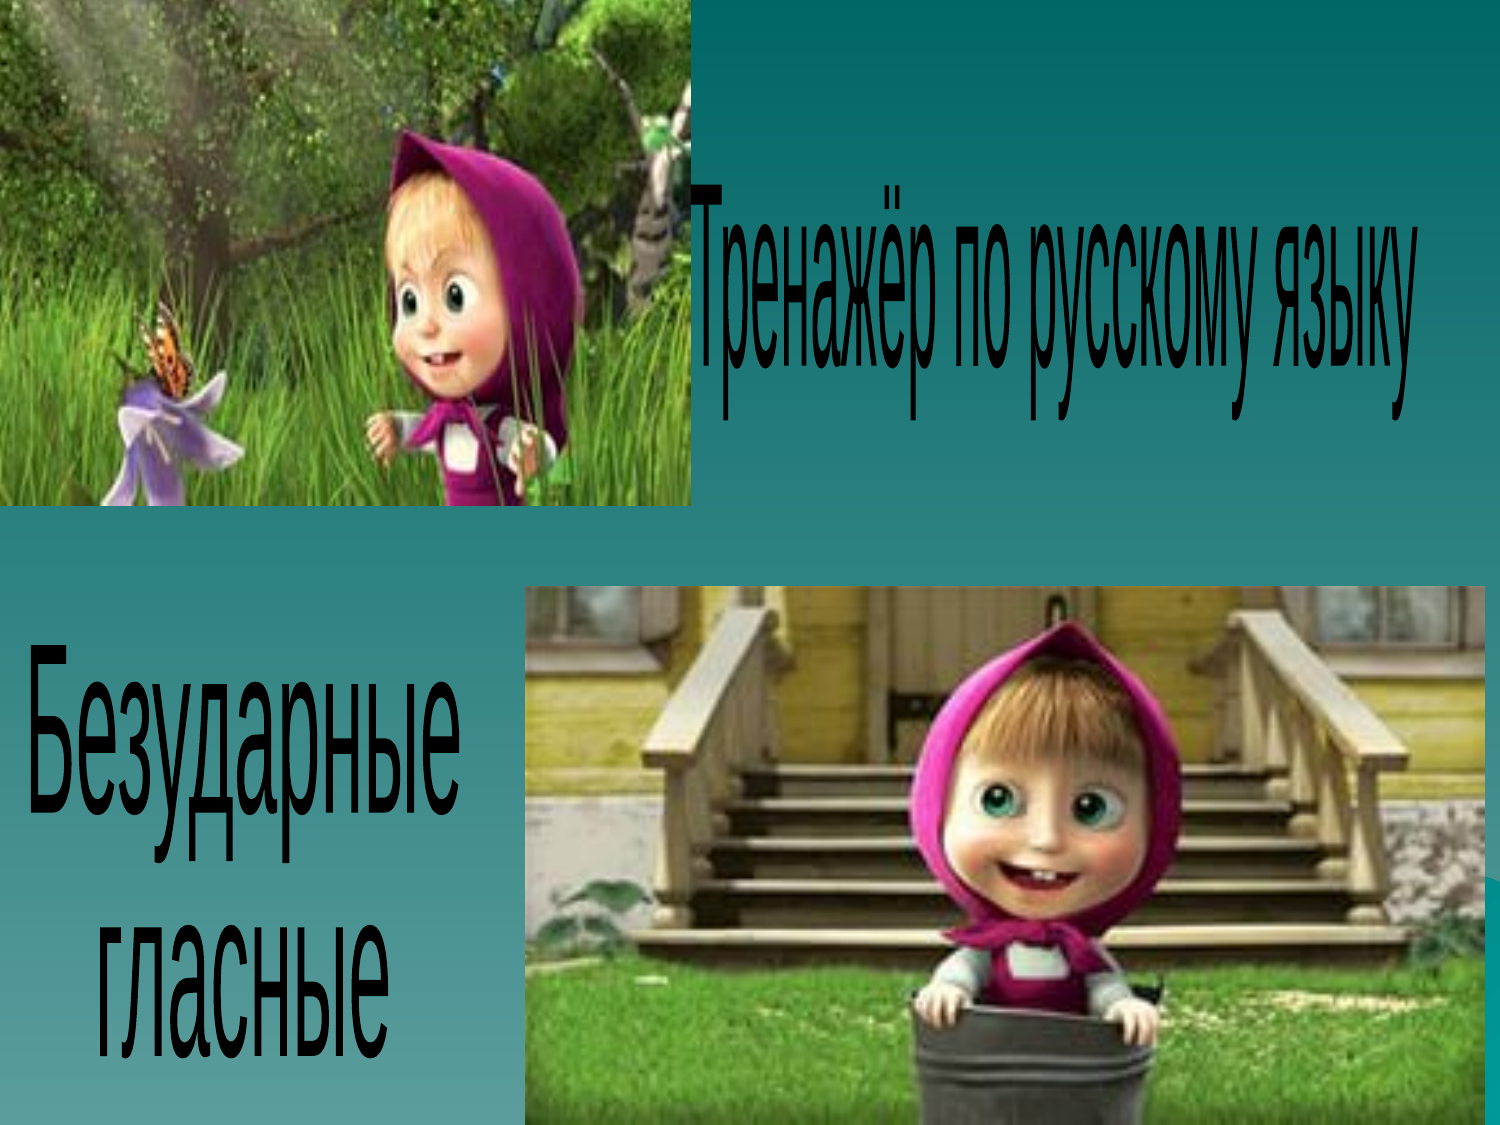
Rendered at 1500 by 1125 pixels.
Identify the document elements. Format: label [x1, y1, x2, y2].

picture [525, 586, 1485, 1125]
picture [0, 0, 692, 506]
